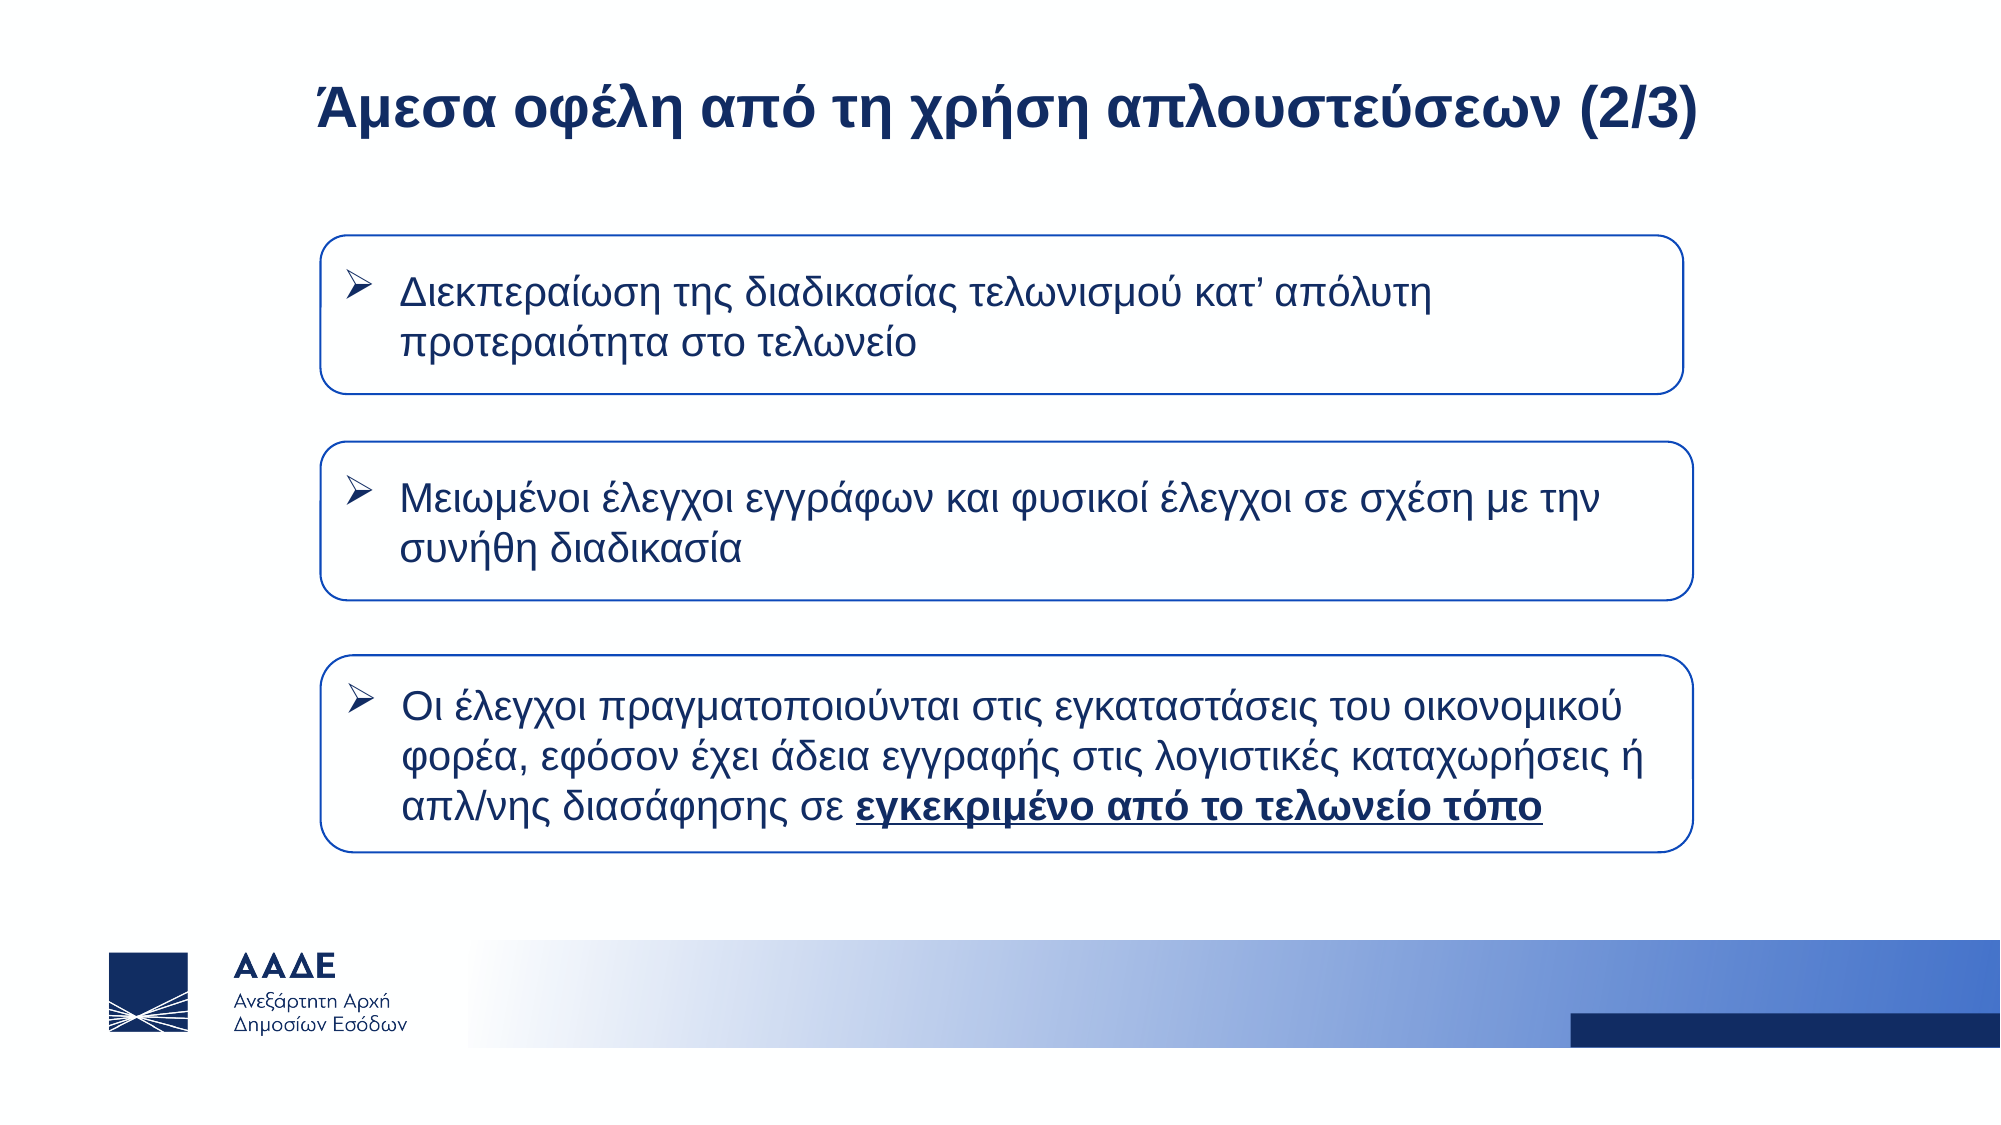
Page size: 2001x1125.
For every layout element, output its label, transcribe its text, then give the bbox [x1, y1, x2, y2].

text_box Οι έλεγχοι πραγματοποιούνται στις εγκαταστάσεις του οικονομικού φορέα, εφόσον έχει άδεια εγγραφής στις λογιστικές καταχωρήσεις ή απλ/νης διασάφησης σε εγκεκριμένο από το τελωνείο τόπο [319, 654, 1695, 854]
text_box Διεκπεραίωση της διαδικασίας τελωνισμού κατ’ απόλυτη προτεραιότητα στο τελωνείο [319, 234, 1685, 396]
picture [43, 898, 473, 1090]
text_box Μειωμένοι έλεγχοι εγγράφων και φυσικοί έλεγχοι σε σχέση με την συνήθη διαδικασία [319, 440, 1695, 602]
title Άμεσα οφέλη από τη χρήση απλουστεύσεων (2/3) [109, 44, 1891, 174]
